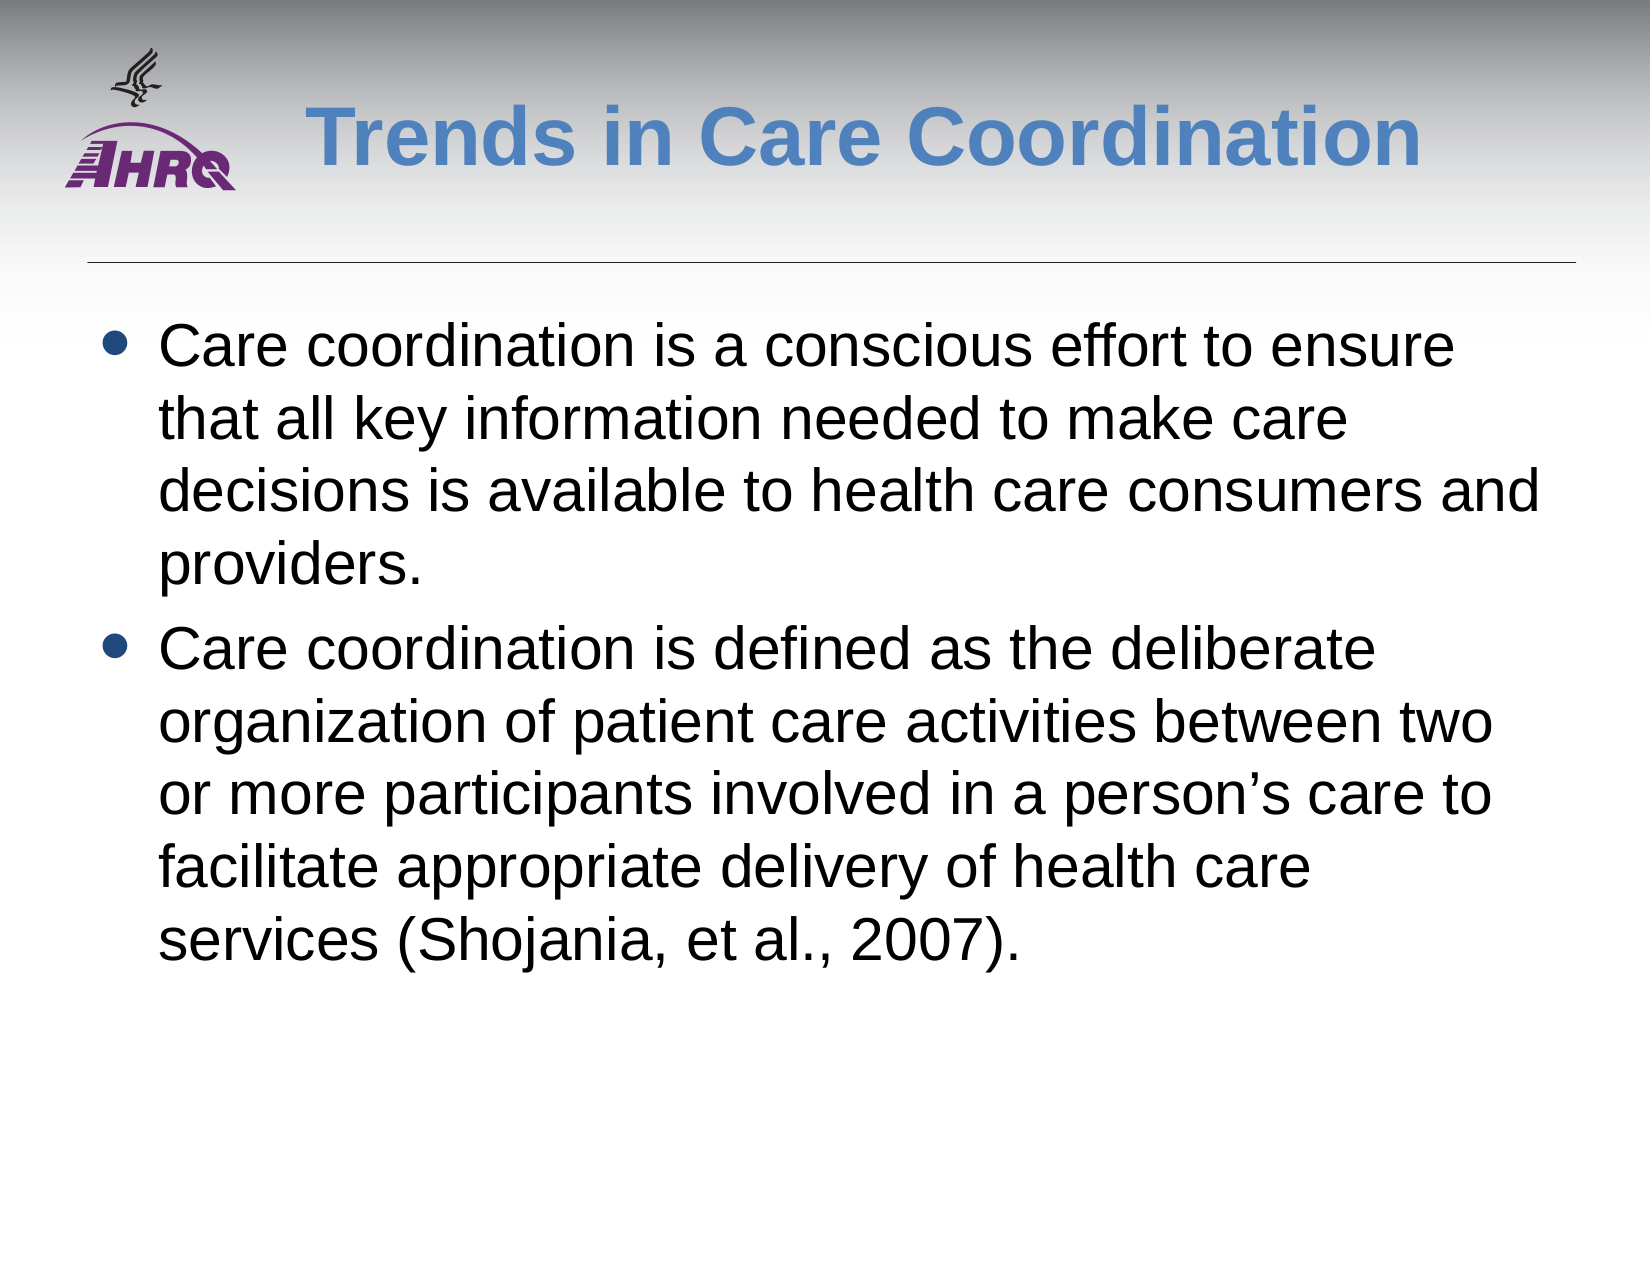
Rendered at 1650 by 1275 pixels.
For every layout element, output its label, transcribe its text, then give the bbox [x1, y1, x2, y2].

list Care coordination is a conscious effort to ensure that all key information needed to make care decisions is available to health care consumers and providers. Care coordination is defined as the deliberate organization of patient care activities between two or more participants involved in a person’s care to facilitate appropriate delivery of health care services (Shojania, et al., 2007). [82, 297, 1568, 988]
picture [0, 0, 1650, 1275]
title Trends in Care Coordination [288, 51, 1568, 213]
